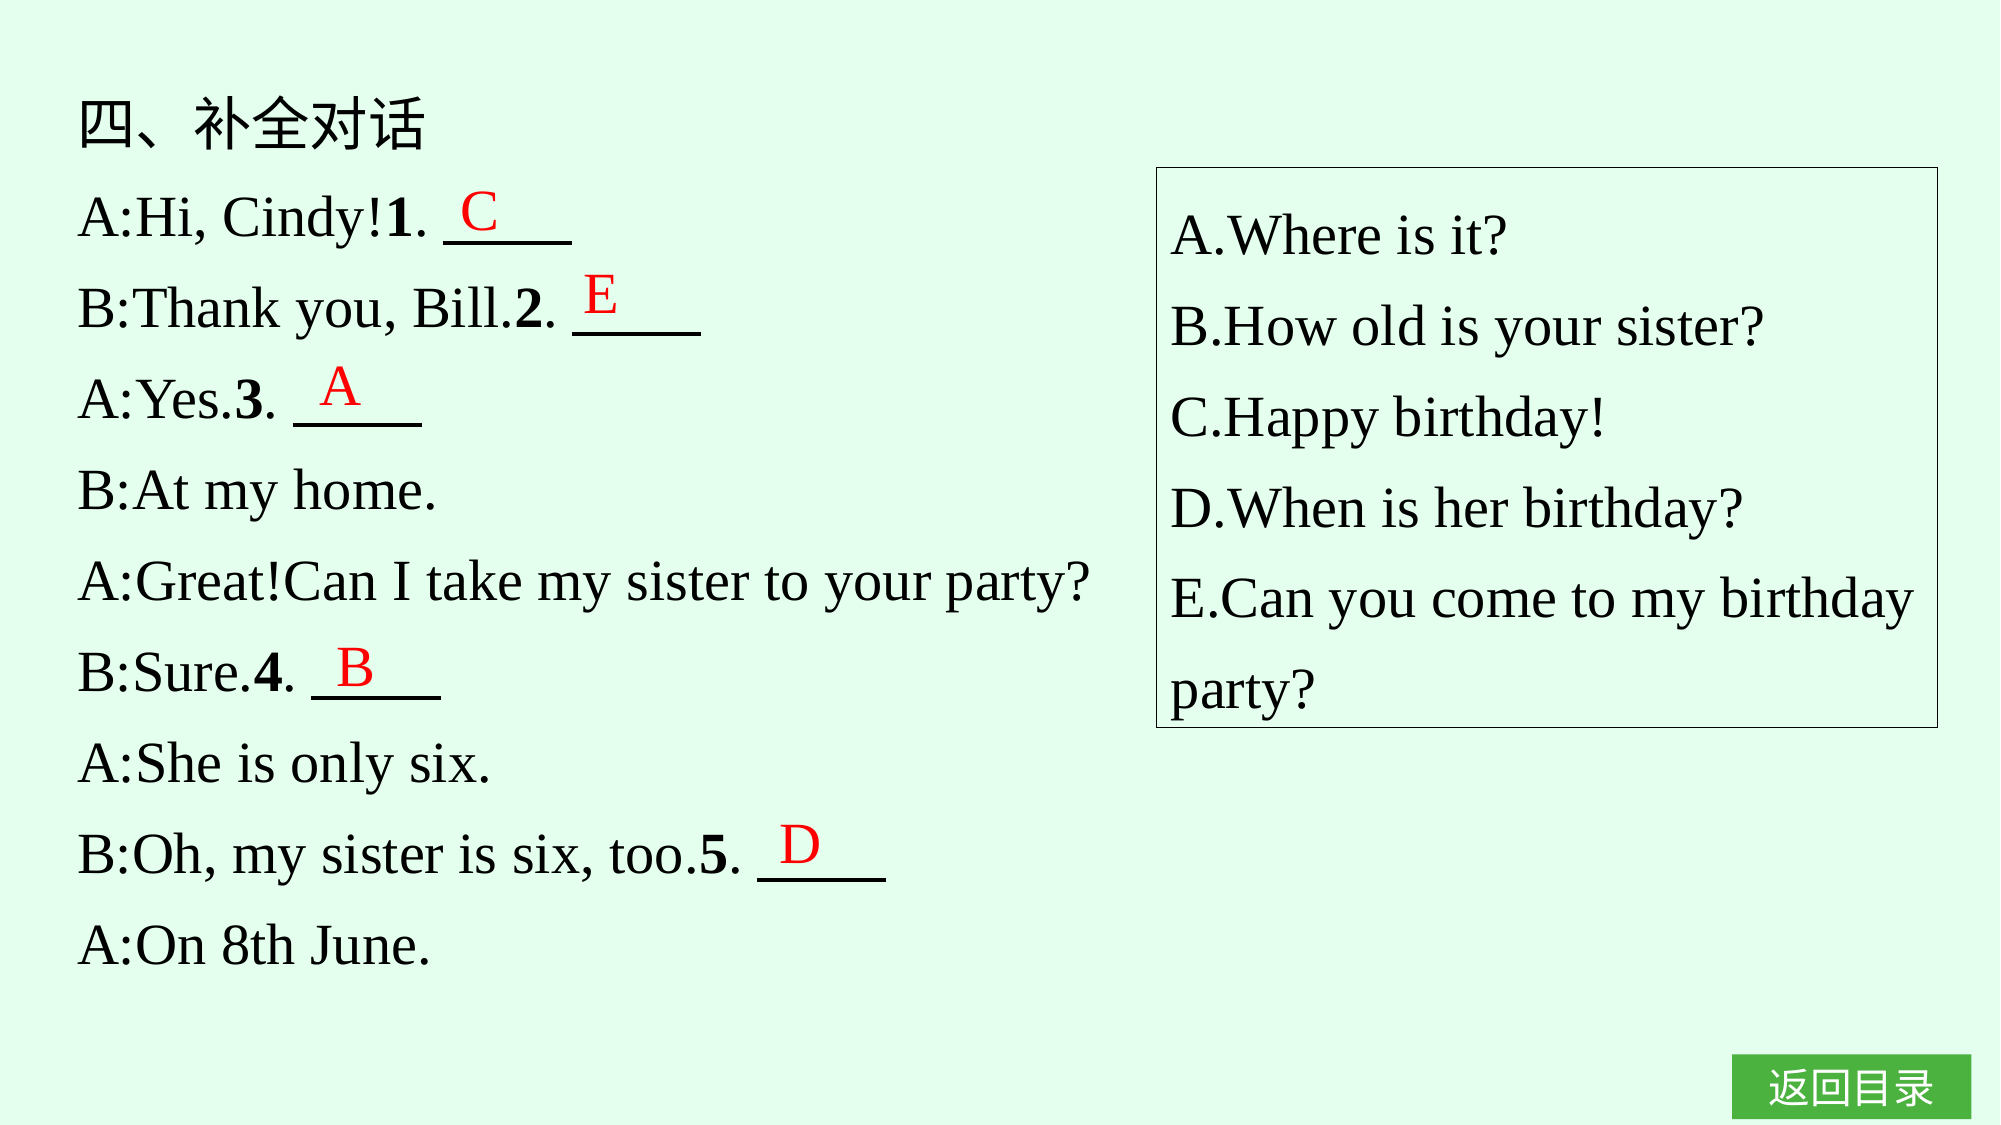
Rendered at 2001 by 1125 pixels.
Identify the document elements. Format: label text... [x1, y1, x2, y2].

text_box B [321, 620, 390, 706]
text_box A.Where is it? B.How old is your sister? C.Happy birthday! D.When is her birthday? E.Can you come to my birthday party? [1156, 167, 1938, 728]
text_box 四、补全对话 A:Hi, Cindy!1. B:Thank you, Bill.2. A:Yes.3. B:At my home. A:Great!Can I take my sister to your party? B:Sure.4. A:She is only six. B:Oh, my sister is six, too.5. A:On 8th June. [62, 59, 1145, 984]
text_box D [764, 797, 837, 883]
text_box C [445, 164, 514, 249]
text_box A [304, 339, 377, 425]
text_box E [569, 248, 635, 334]
